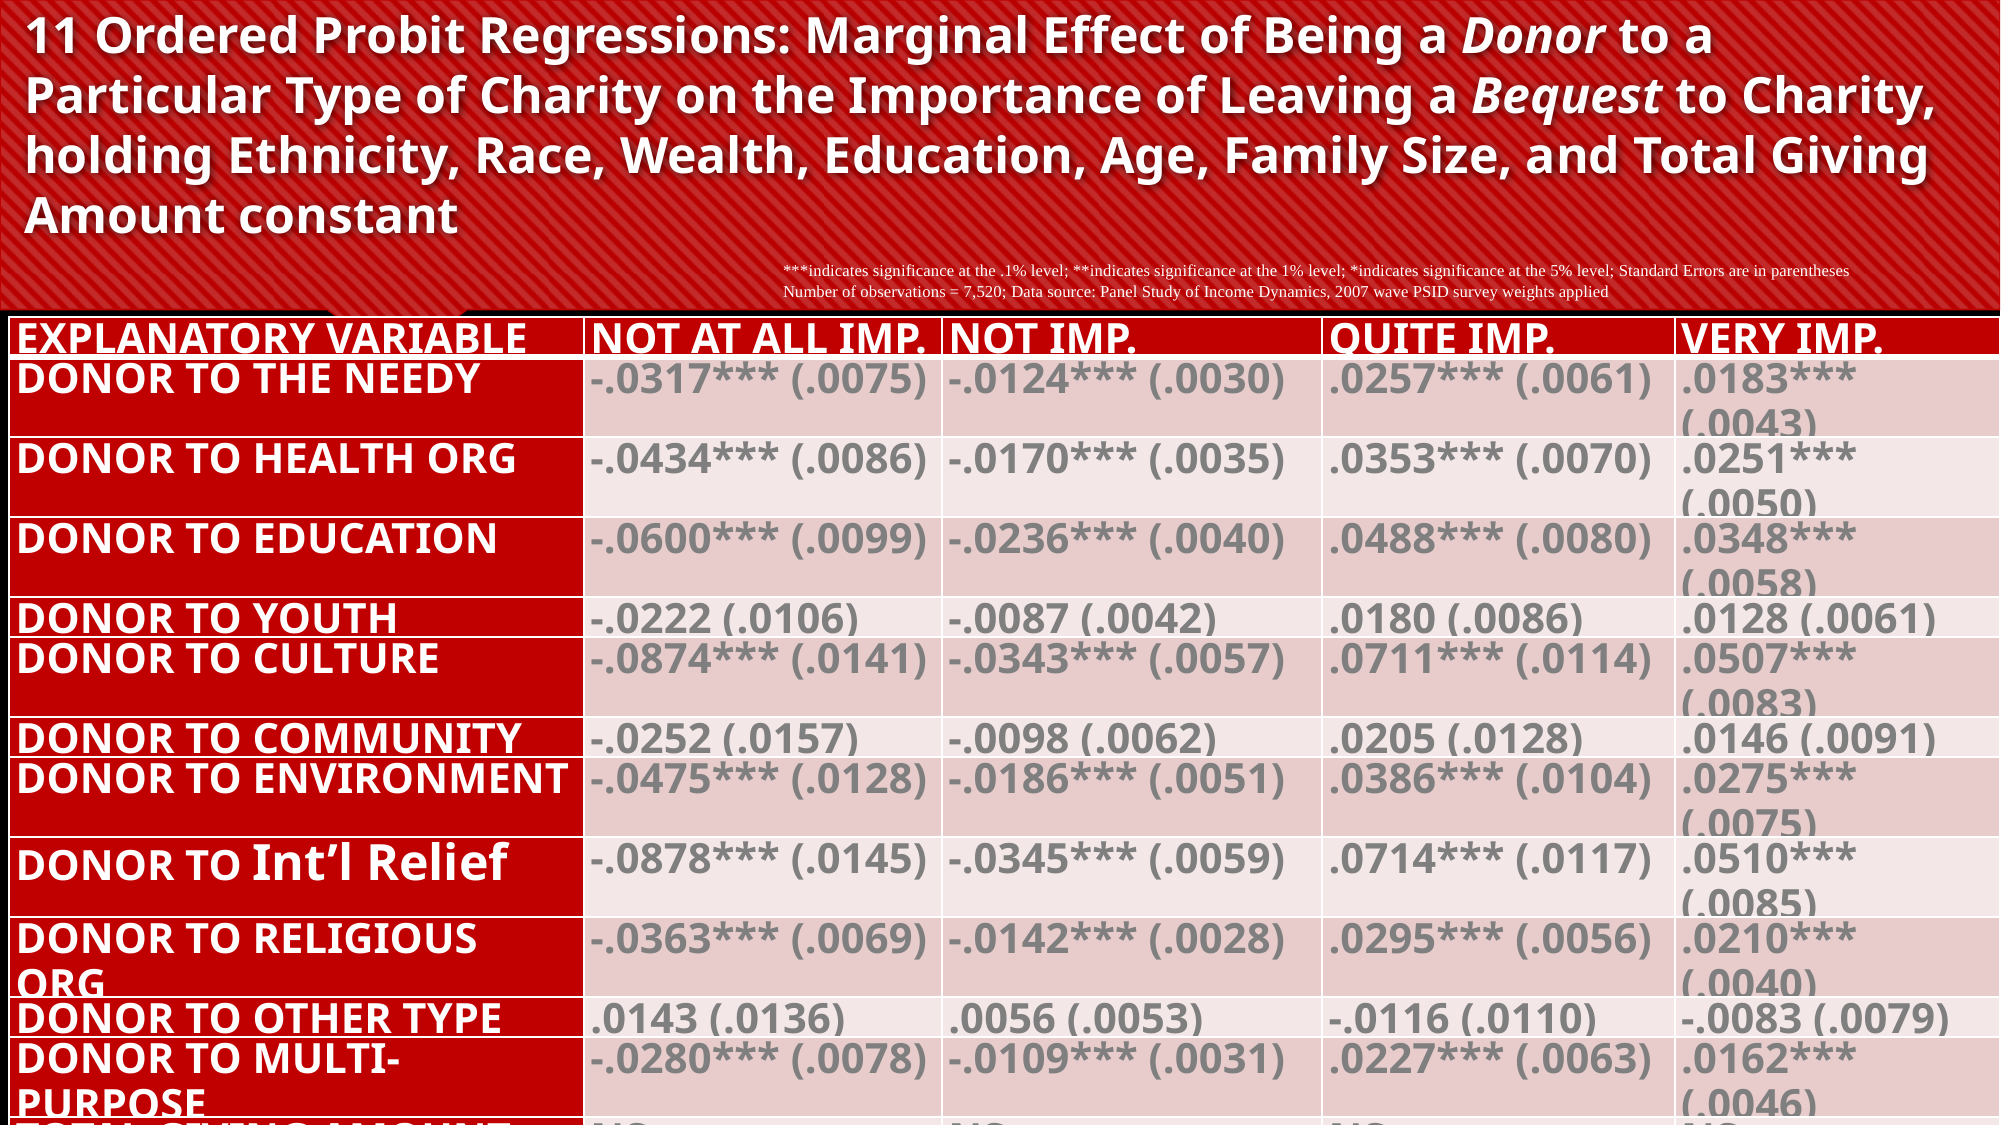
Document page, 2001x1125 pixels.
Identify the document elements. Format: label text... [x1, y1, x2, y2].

table_cell NS [585, 1118, 941, 1125]
table_cell -.0109*** (.0031) [943, 1038, 1321, 1116]
table_cell .0183*** (.0043) [1676, 360, 1999, 436]
table_cell -.0087 (.0042) [943, 598, 1321, 636]
table_header Very Imp. [1676, 318, 1999, 354]
table_cell -.0186*** (.0051) [943, 758, 1321, 836]
table_cell DONOR TO THE NEEDY [10, 360, 583, 436]
table_cell .0295*** (.0056) [1323, 918, 1674, 996]
table_cell .0205 (.0128) [1323, 718, 1674, 756]
table_cell total giving amount [10, 1118, 583, 1125]
table_cell -.0222 (.0106) [585, 598, 941, 636]
table_cell DONOR TO HEALTH ORG [10, 438, 583, 516]
table_cell .0510*** (.0085) [1676, 838, 1999, 916]
table_header Quite Imp. [1323, 318, 1674, 354]
table_cell NS [943, 1118, 1321, 1125]
table_cell .0711*** (.0114) [1323, 638, 1674, 716]
table_cell DONOR TO COMMUNITY [10, 718, 583, 756]
table_cell .0251*** (.0050) [1676, 438, 1999, 516]
table_cell -.0252 (.0157) [585, 718, 941, 756]
table_cell .0162*** (.0046) [1676, 1038, 1999, 1116]
table_cell .0488*** (.0080) [1323, 518, 1674, 596]
table_header Explanatory Variable [10, 318, 583, 354]
table_cell .0056 (.0053) [943, 998, 1321, 1036]
table_cell -.0878*** (.0145) [585, 838, 941, 916]
table_cell DONOR TO Int’l Relief [10, 838, 583, 916]
table_cell -.0345*** (.0059) [943, 838, 1321, 916]
table_cell -.0280*** (.0078) [585, 1038, 941, 1116]
table_cell .0275*** (.0075) [1676, 758, 1999, 836]
table_cell .0386*** (.0104) [1323, 758, 1674, 836]
table_cell -.0363*** (.0069) [585, 918, 941, 996]
table_header Not at all Imp. [585, 318, 941, 354]
table_cell -.0236*** (.0040) [943, 518, 1321, 596]
title 11 Ordered Probit Regressions: Marginal Effect of Being a Donor to a Particular Type of Charity on the Importance of Leaving a Bequest to Charity, holding Ethnicity, Race, Wealth, Education, Age, Family Size, and Total Giving Amount constant [9, 70, 1979, 252]
table_cell DONOR TO OTHER TYPE [10, 998, 583, 1036]
table_cell .0143 (.0136) [585, 998, 941, 1036]
table_cell -.0317*** (.0075) [585, 360, 941, 436]
table_cell -.0874*** (.0141) [585, 638, 941, 716]
table_cell .0257*** (.0061) [1323, 360, 1674, 436]
table_cell DONOR TO ENVIRONMENT [10, 758, 583, 836]
table_cell .0128 (.0061) [1676, 598, 1999, 636]
table_cell -.0098 (.0062) [943, 718, 1321, 756]
table_cell .0146 (.0091) [1676, 718, 1999, 756]
table_cell -.0600*** (.0099) [585, 518, 941, 596]
table_cell .0507*** (.0083) [1676, 638, 1999, 716]
table_cell .0210*** (.0040) [1676, 918, 1999, 996]
text_box ***indicates significance at the .1% level; **indicates significance at the 1% level; *indicates significance at the 5% level; Standard Errors are in parentheses Number of observations = 7,520; Data source: Panel Study of Income Dynamics, 2007 wave PSID survey weights applied [768, 251, 1870, 309]
table_cell DONOR TO RELIGIOUS ORG [10, 918, 583, 996]
table_cell DONOR TO CULTURE [10, 638, 583, 716]
table_cell .0353*** (.0070) [1323, 438, 1674, 516]
table_cell -.0434*** (.0086) [585, 438, 941, 516]
table_cell DONOR TO YOUTH [10, 598, 583, 636]
table_cell -.0083 (.0079) [1676, 998, 1999, 1036]
table_header Not Imp. [943, 318, 1321, 354]
table_cell NS [1676, 1118, 1999, 1125]
table_cell .0348*** (.0058) [1676, 518, 1999, 596]
table_cell -.0124*** (.0030) [943, 360, 1321, 436]
table_cell DONOR TO EDUCATION [10, 518, 583, 596]
table_cell -.0116 (.0110) [1323, 998, 1674, 1036]
table_cell .0227*** (.0063) [1323, 1038, 1674, 1116]
table_cell -.0343*** (.0057) [943, 638, 1321, 716]
table_cell .0180 (.0086) [1323, 598, 1674, 636]
table_cell DONOR TO MULTI-PURPOSE [10, 1038, 583, 1116]
table_cell -.0475*** (.0128) [585, 758, 941, 836]
table_cell NS [1323, 1118, 1674, 1125]
table_cell -.0170*** (.0035) [943, 438, 1321, 516]
table_cell -.0142*** (.0028) [943, 918, 1321, 996]
table_cell .0714*** (.0117) [1323, 838, 1674, 916]
